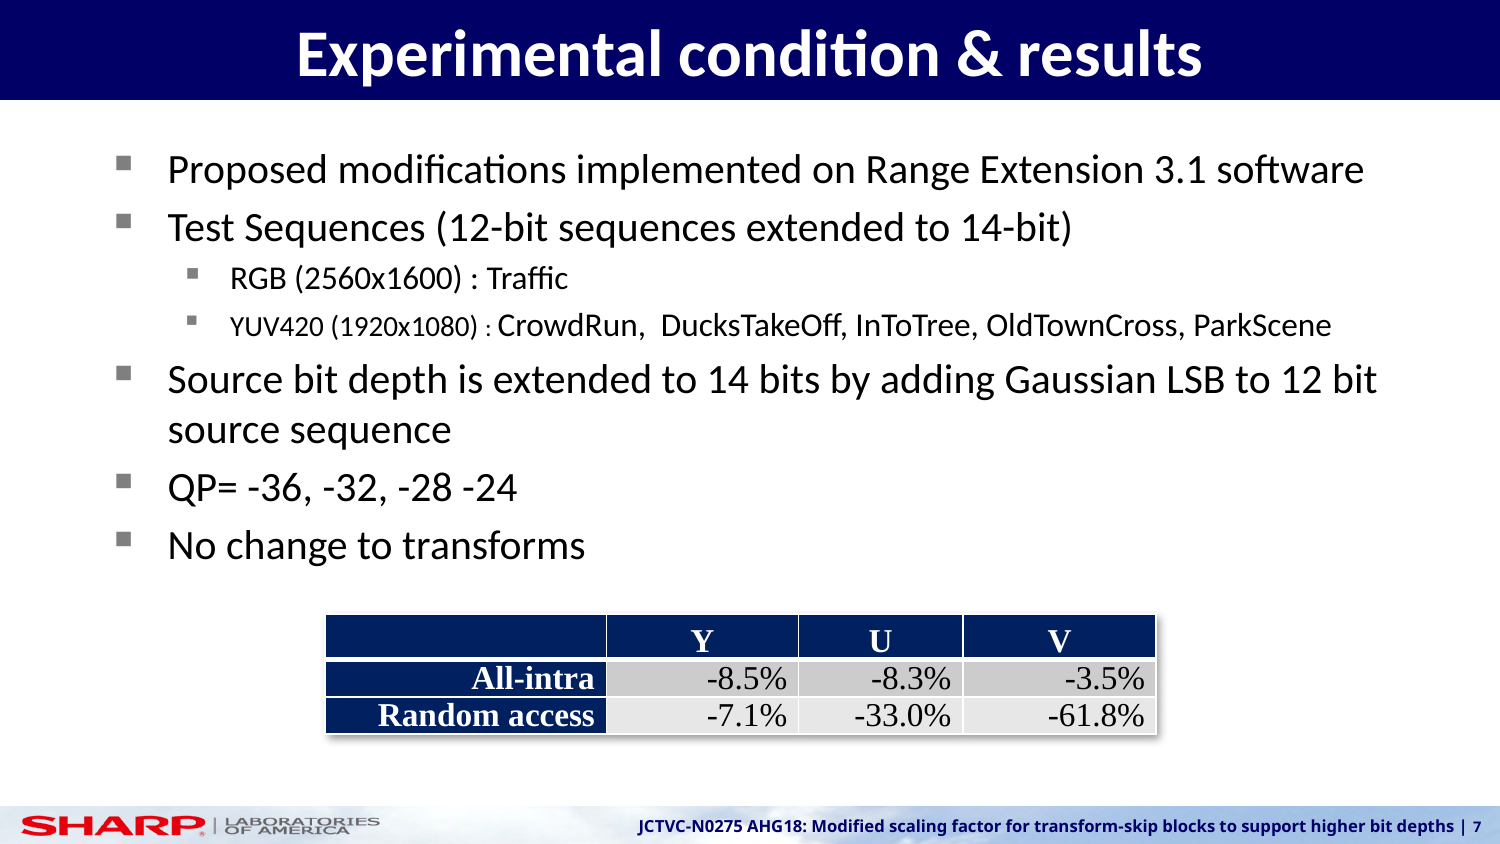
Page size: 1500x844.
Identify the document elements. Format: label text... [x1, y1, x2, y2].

table_cell All-intra [326, 662, 606, 696]
table_header [326, 648, 606, 657]
table_cell -8.3% [799, 662, 962, 696]
picture [0, 806, 1500, 844]
table_cell -61.8% [964, 698, 1155, 733]
table_header V [964, 648, 1155, 657]
table_header U [799, 648, 962, 657]
table_cell -7.1% [607, 698, 798, 733]
table_cell -8.5% [607, 662, 798, 696]
table_cell Random access [326, 698, 606, 733]
list Proposed modifications implemented on Range Extension 3.1 software Test Sequences (12-bit sequences extended to 14-bit) RGB (2560x1600) : Traffic YUV420 (1920x1080) : CrowdRun, DucksTakeOff, InToTree, OldTownCross, ParkScene Source bit depth is extended to 14 bits by adding Gaussian LSB to 12 bit source sequence QP= -36, -32, -28 -24 No change to transforms [99, 134, 1438, 648]
table_header Y [607, 648, 798, 657]
table_cell -33.0% [799, 698, 962, 733]
table_cell -3.5% [964, 662, 1155, 696]
title Experimental condition & results [16, 0, 1484, 101]
